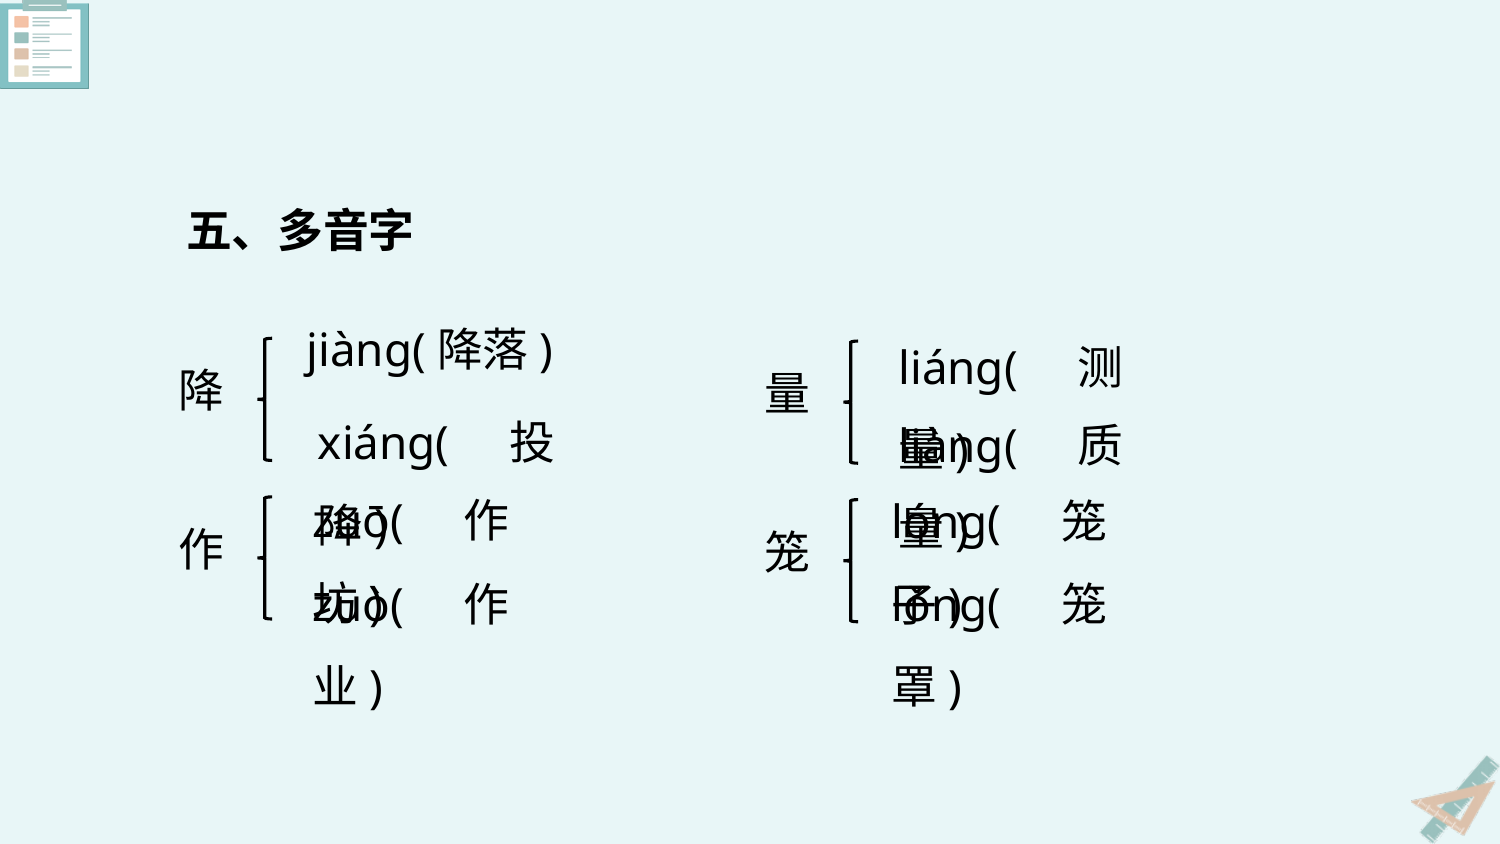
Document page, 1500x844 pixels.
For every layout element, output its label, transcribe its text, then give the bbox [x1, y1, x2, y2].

text_box [843, 340, 859, 464]
text_box 作 [163, 513, 210, 584]
text_box liàng(质量) [883, 381, 1139, 479]
text_box lóng(笼子) [877, 457, 1122, 540]
picture [1411, 755, 1500, 844]
text_box liáng(测量) [883, 303, 1139, 381]
text_box 降 [163, 353, 201, 424]
text_box [869, 212, 1282, 612]
text_box lǒng(笼罩) [877, 540, 1122, 638]
text_box 量 [749, 356, 787, 427]
text_box [843, 499, 859, 623]
text_box 五、多音字 [171, 166, 584, 264]
text_box zuò(作业) [298, 540, 525, 638]
picture [0, 0, 89, 89]
text_box [257, 496, 273, 620]
text_box xiáng(投降) [303, 379, 571, 477]
text_box zuō(作坊) [298, 456, 525, 540]
text_box [257, 337, 273, 461]
text_box jiàng(降落) [292, 313, 569, 383]
text_box 笼 [749, 516, 796, 587]
